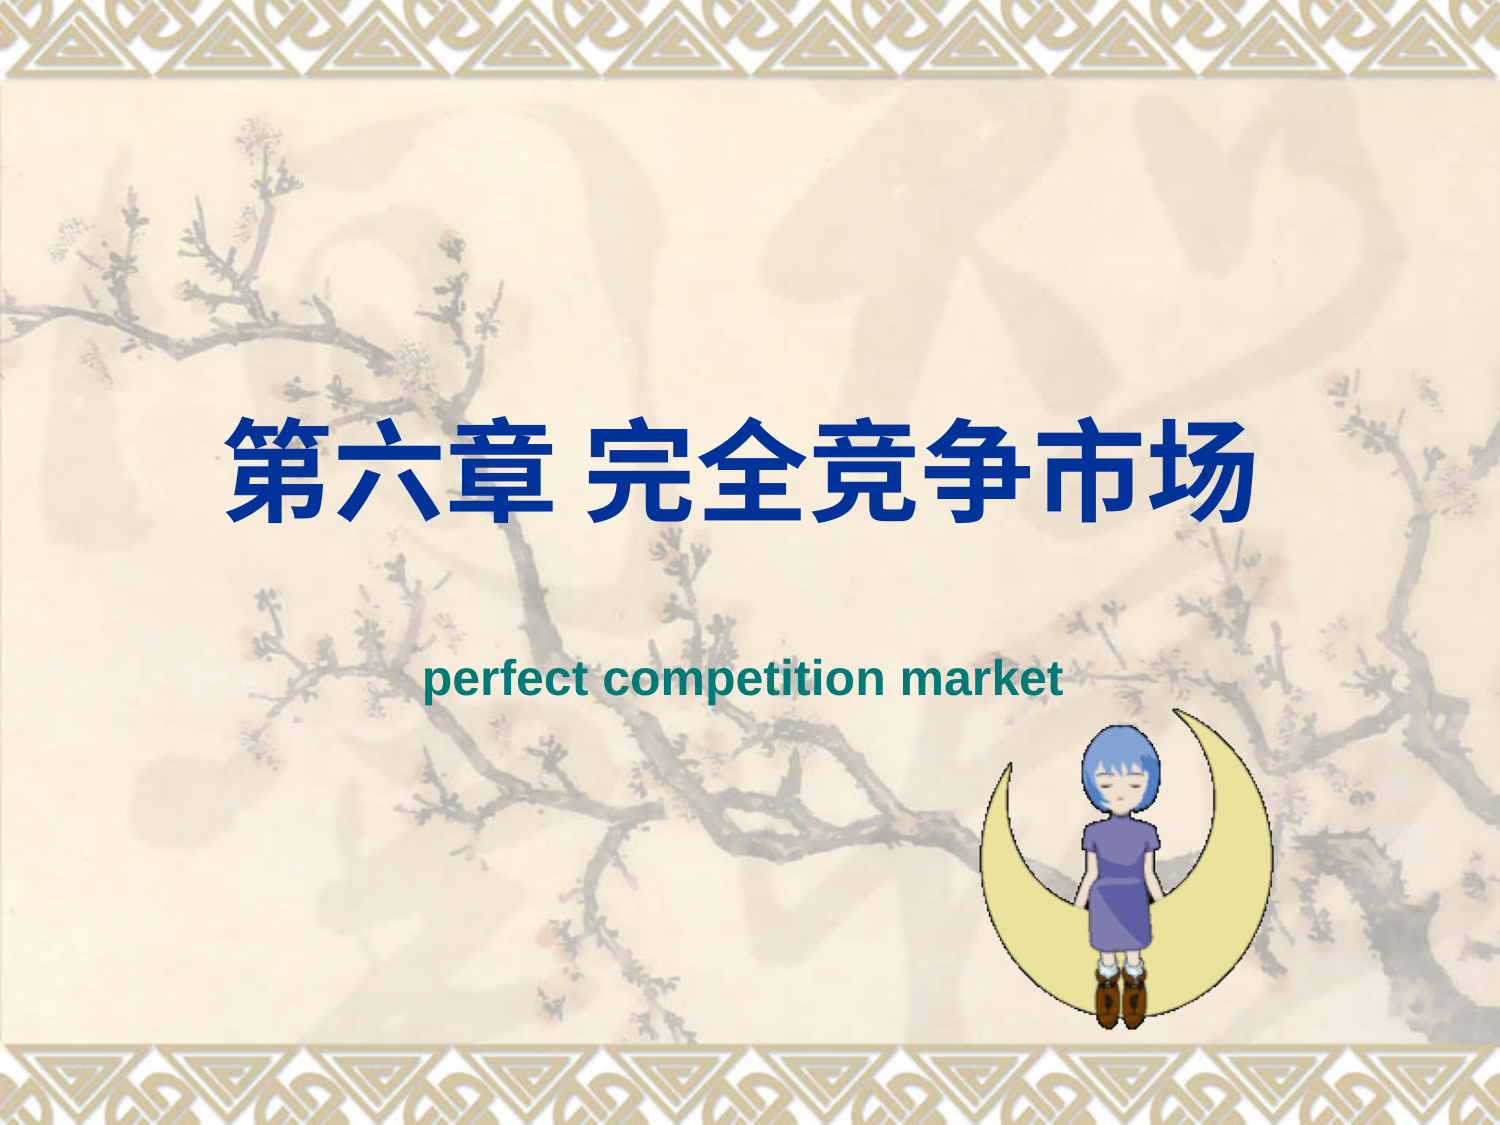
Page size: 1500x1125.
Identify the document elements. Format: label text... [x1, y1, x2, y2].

picture [0, 0, 1500, 1125]
subtitle perfect competition market [225, 637, 1275, 925]
title 第六章 完全竞争市场 [112, 375, 1388, 563]
